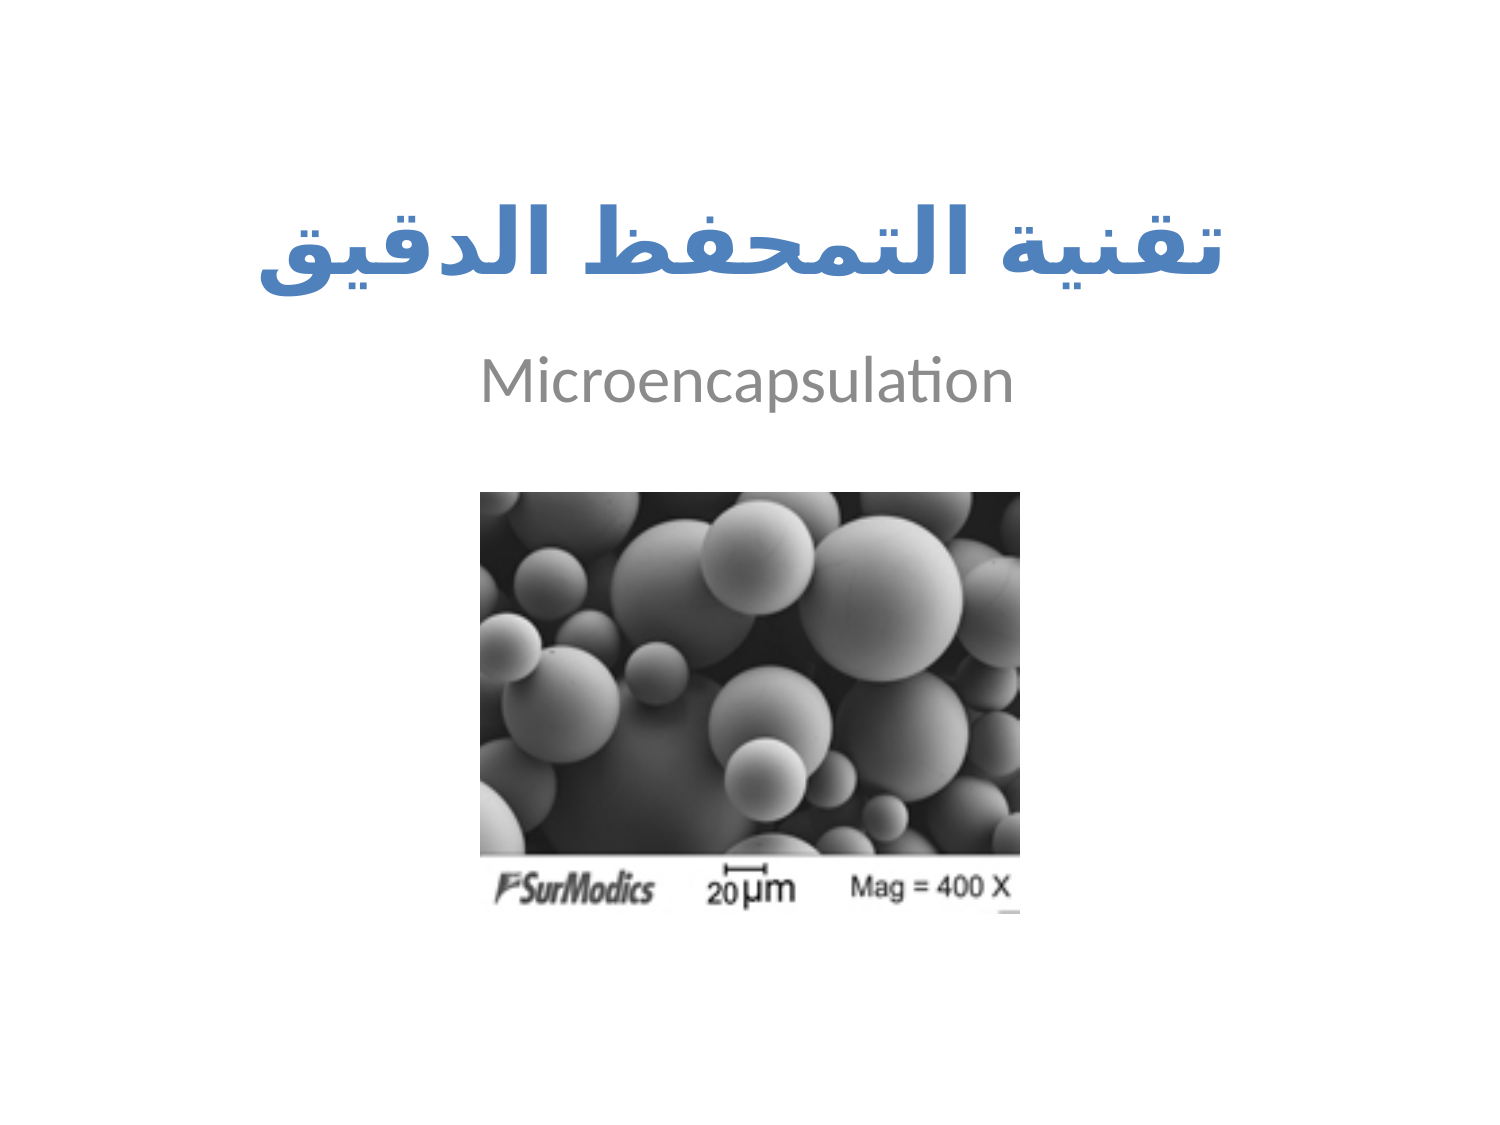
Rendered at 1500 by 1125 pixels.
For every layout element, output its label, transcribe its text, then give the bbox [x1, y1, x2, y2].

subtitle Microencapsulation [222, 328, 1273, 616]
picture [480, 491, 1020, 915]
title تقنية التمحفظ الدقيق [105, 117, 1381, 359]
